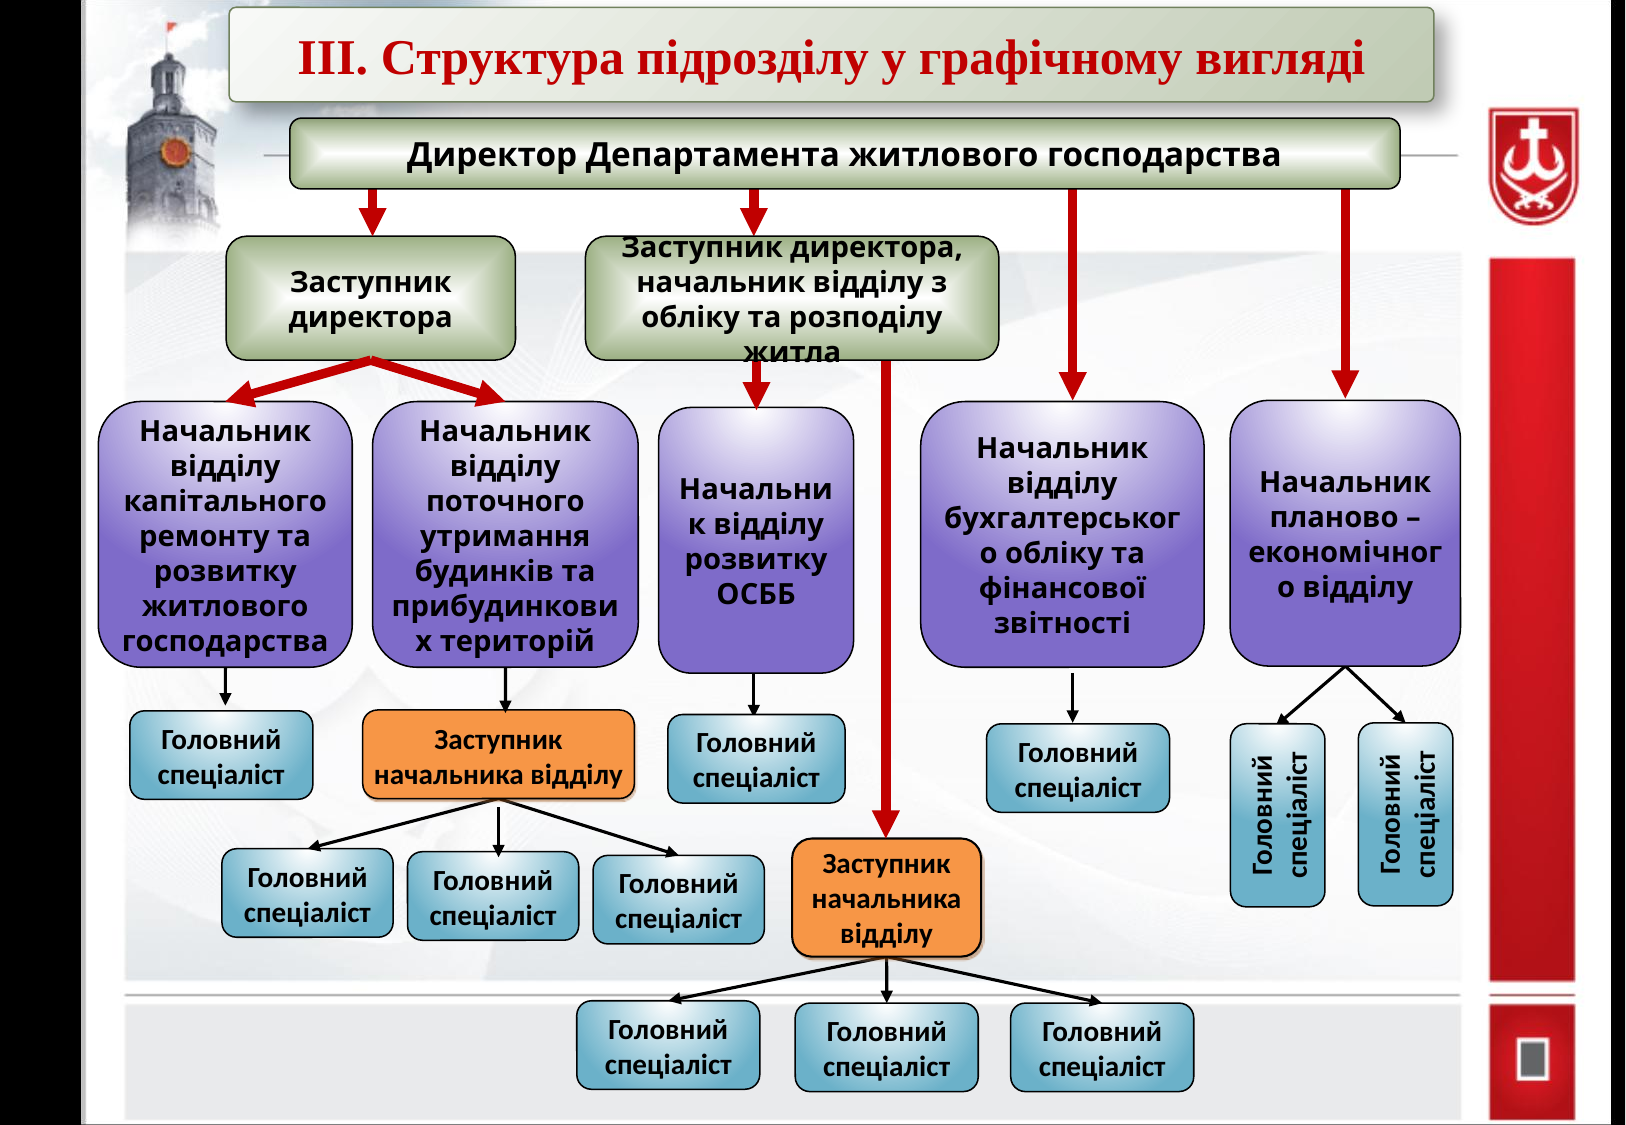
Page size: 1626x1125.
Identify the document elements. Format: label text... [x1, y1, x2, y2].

picture [0, 0, 1626, 1125]
text_box IІI. Структура підрозділу у графічному вигляді [228, 6, 1435, 103]
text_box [98, 117, 1461, 1092]
